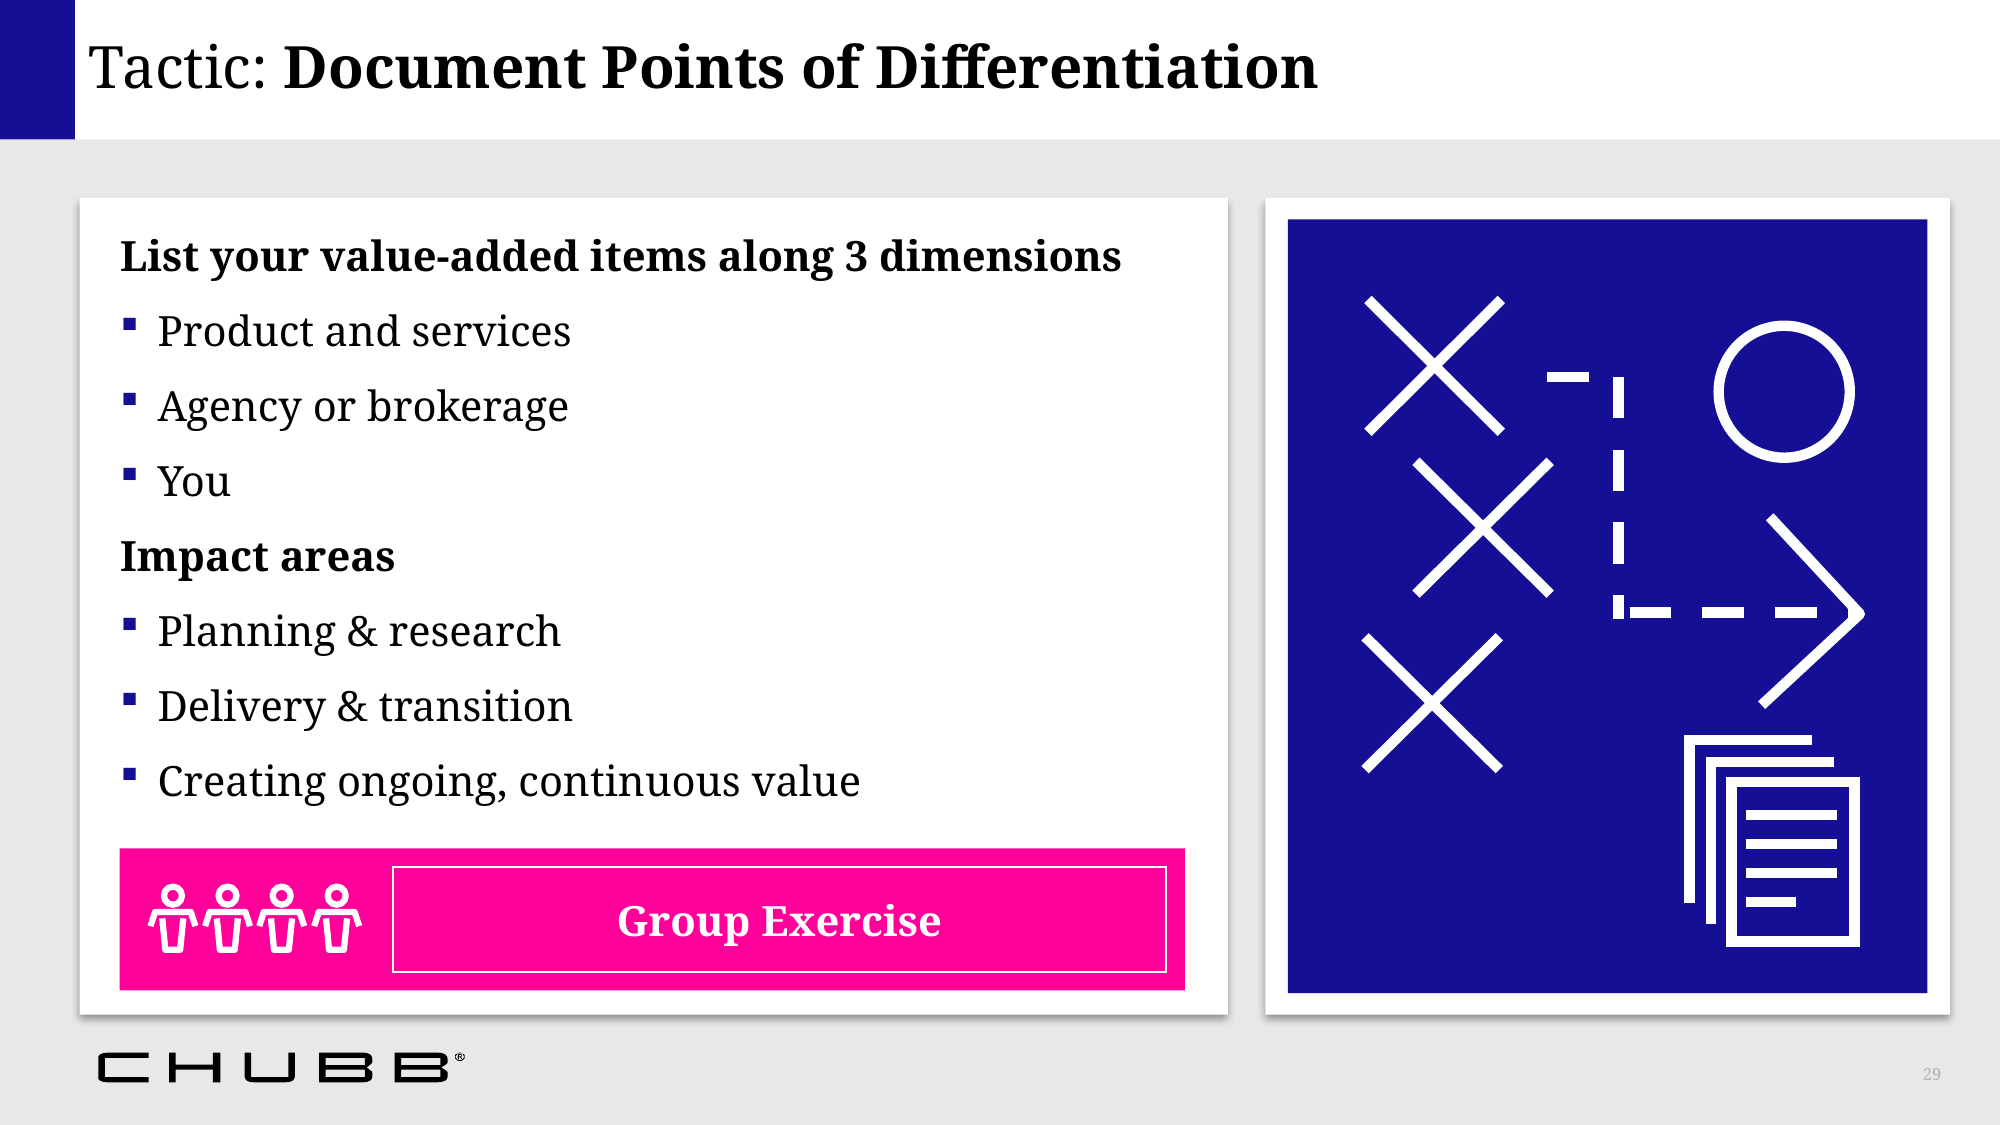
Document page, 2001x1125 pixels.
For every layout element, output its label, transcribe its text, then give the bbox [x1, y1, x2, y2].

slide_number 29 [1849, 1033, 1957, 1094]
text_box [1287, 218, 1928, 994]
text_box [150, 886, 360, 950]
text_box [119, 847, 1186, 992]
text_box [1367, 299, 1502, 433]
title Tactic: Document Points of Differentiation [73, 14, 1863, 126]
text_box List your value-added items along 3 dimensions Product and services Agency or brokerage You Impact areas Planning & research Delivery & transition Creating ongoing, continuous value [104, 221, 1193, 813]
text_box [1365, 636, 1500, 770]
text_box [1547, 376, 1855, 690]
text_box [79, 197, 1228, 1015]
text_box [1415, 461, 1547, 595]
text_box [1265, 197, 1950, 1015]
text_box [1689, 739, 1855, 942]
text_box [1720, 325, 1848, 376]
text_box Group Exercise [392, 866, 1166, 972]
